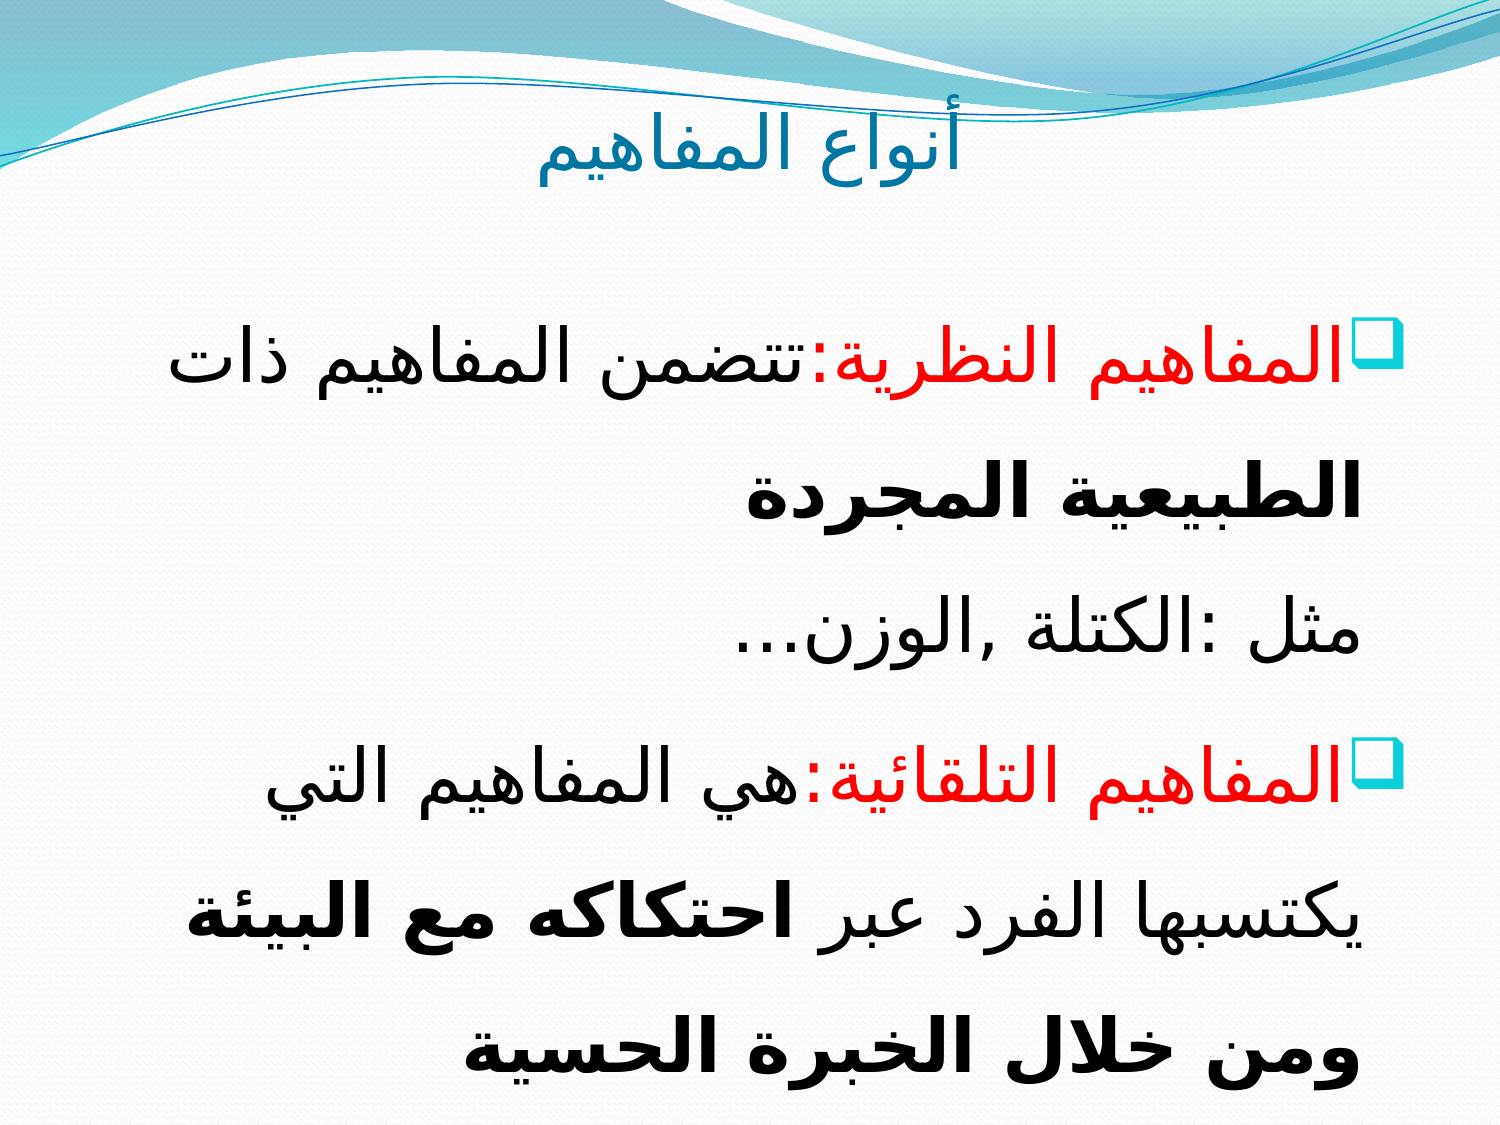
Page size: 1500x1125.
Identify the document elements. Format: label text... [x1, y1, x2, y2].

title أنواع المفاهيم [75, 42, 1425, 185]
list المفاهيم النظرية:تتضمن المفاهيم ذات الطبيعية المجردة مثل :الكتلة ,الوزن... المفاهيم التلقائية:هي المفاهيم التي يكتسبها الفرد عبر احتكاكه مع البيئة ومن خلال الخبرة الحسية المباشرة. [75, 255, 1425, 1038]
